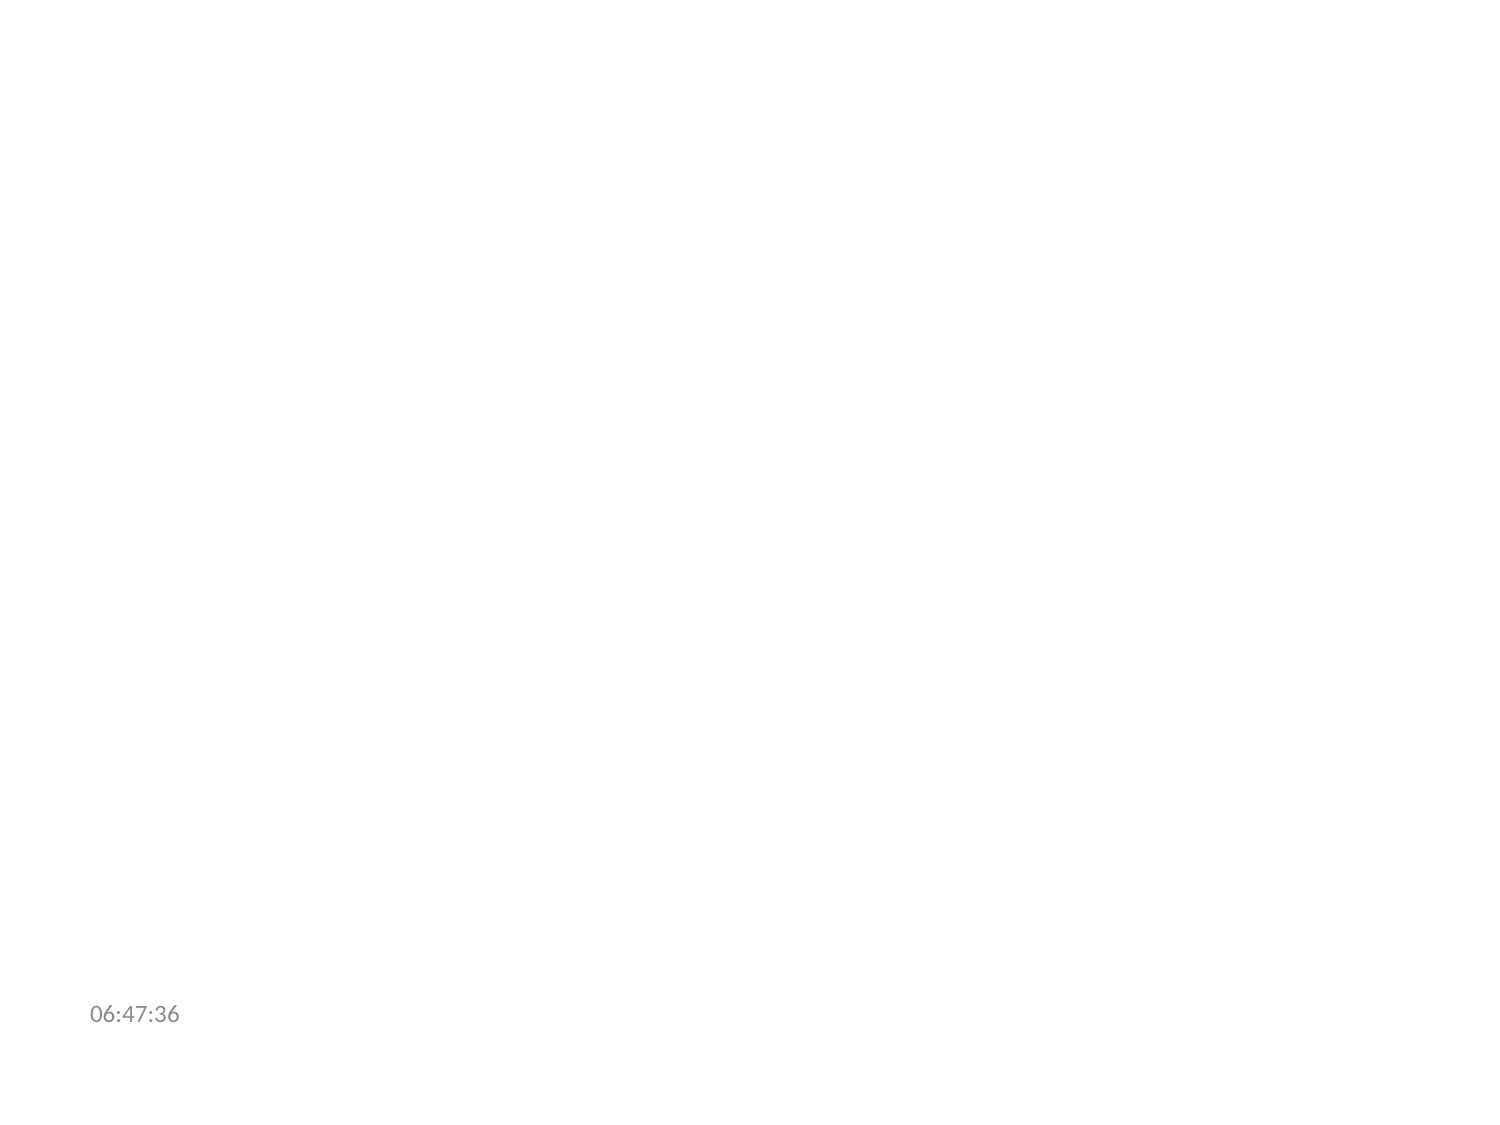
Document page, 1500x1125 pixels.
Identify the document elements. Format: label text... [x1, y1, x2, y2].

text_box 15:35:09 [75, 982, 425, 1043]
